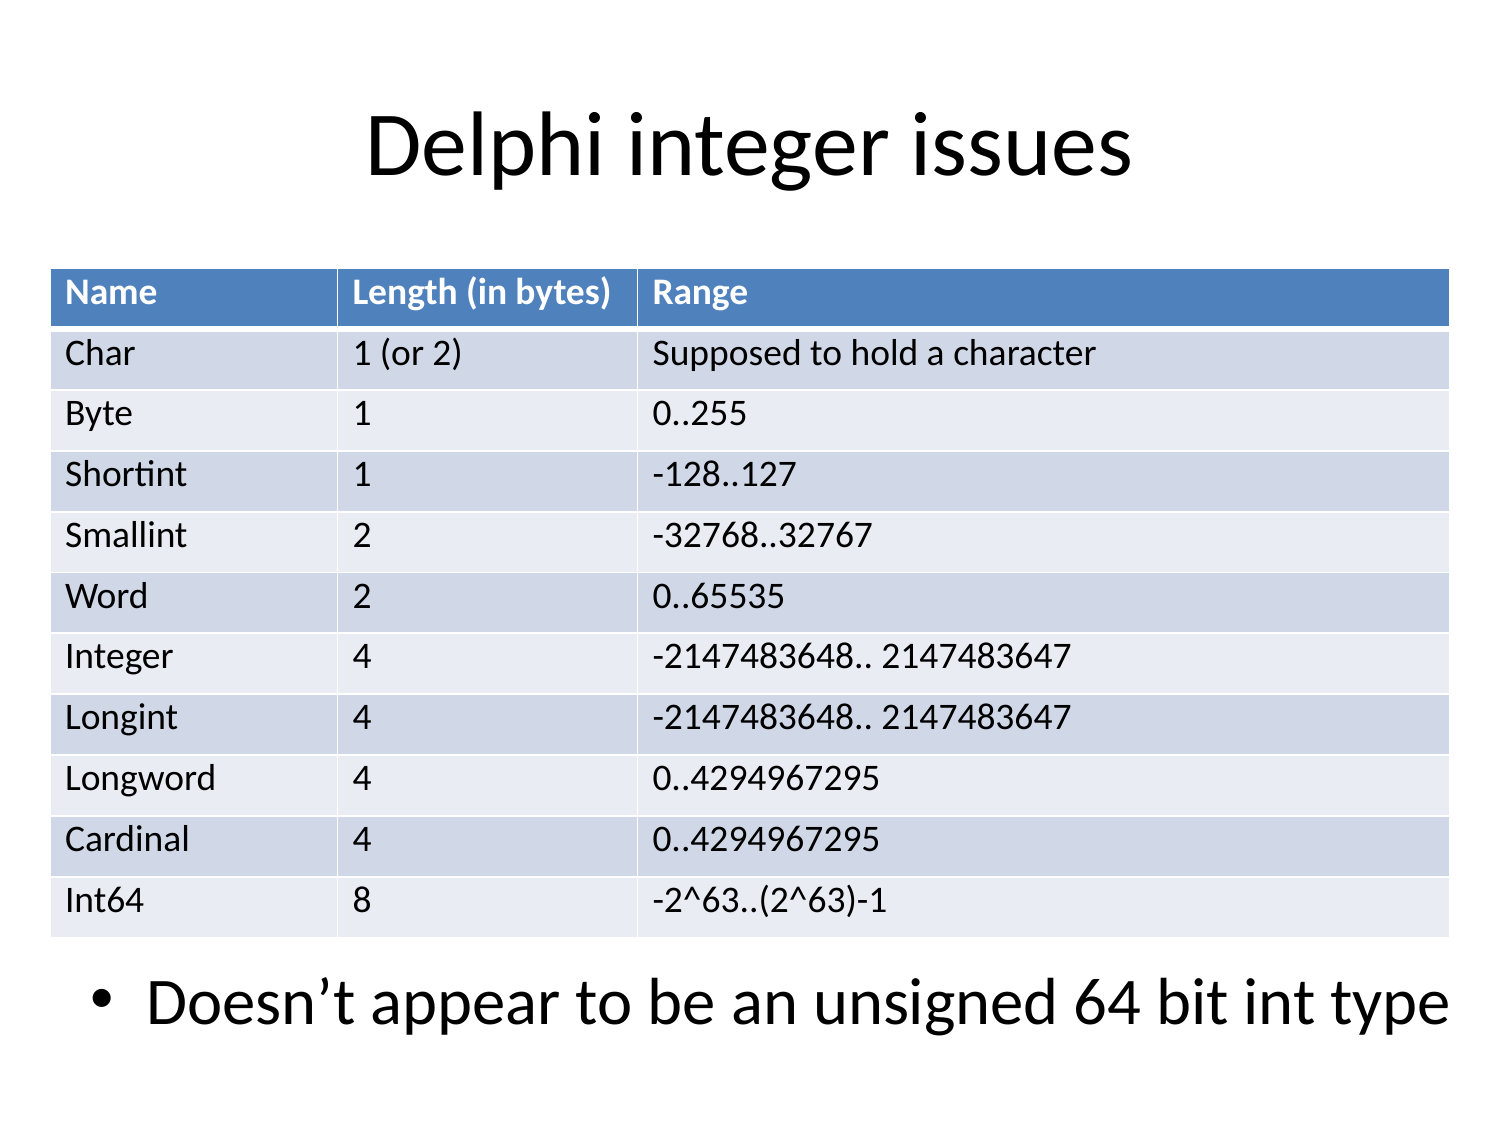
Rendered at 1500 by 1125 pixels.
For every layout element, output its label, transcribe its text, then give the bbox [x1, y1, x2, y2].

table_cell 2 [338, 513, 637, 572]
table_cell -128..127 [638, 452, 1449, 511]
table_cell Byte [51, 391, 337, 450]
table_cell 8 [338, 878, 637, 937]
table_cell 0..65535 [638, 573, 1449, 632]
table_cell -2147483648.. 2147483647 [638, 634, 1449, 693]
table_cell Integer [51, 634, 337, 693]
table_cell 0..255 [638, 391, 1449, 450]
table_cell 1 [338, 452, 637, 511]
table_cell Shortint [51, 452, 337, 511]
table_cell Longint [51, 695, 337, 754]
table_cell 4 [338, 756, 637, 815]
table_cell 4 [338, 695, 637, 754]
table_cell 0..4294967295 [638, 817, 1449, 876]
table_cell 2 [338, 573, 637, 632]
list Doesn’t appear to be an unsigned 64 bit int type [75, 950, 1500, 1063]
table_cell Longword [51, 756, 337, 815]
table_cell -2147483648.. 2147483647 [638, 695, 1449, 754]
table_cell Char [51, 332, 337, 389]
table_cell Int64 [51, 878, 337, 937]
table_cell 4 [338, 634, 637, 693]
table_cell 0..4294967295 [638, 756, 1449, 815]
title Delphi integer issues [75, 45, 1425, 233]
table_header Length (in bytes) [338, 269, 637, 326]
table_cell 4 [338, 817, 637, 876]
table_cell Smallint [51, 513, 337, 572]
table_cell Cardinal [51, 817, 337, 876]
table_cell Word [51, 573, 337, 632]
table_header Name [51, 269, 337, 326]
table_cell 1 [338, 391, 637, 450]
table_cell 1 (or 2) [338, 332, 637, 389]
table_cell -2^63..(2^63)-1 [638, 878, 1449, 937]
table_cell Supposed to hold a character [638, 332, 1449, 389]
table_header Range [638, 269, 1449, 326]
table_cell -32768..32767 [638, 513, 1449, 572]
